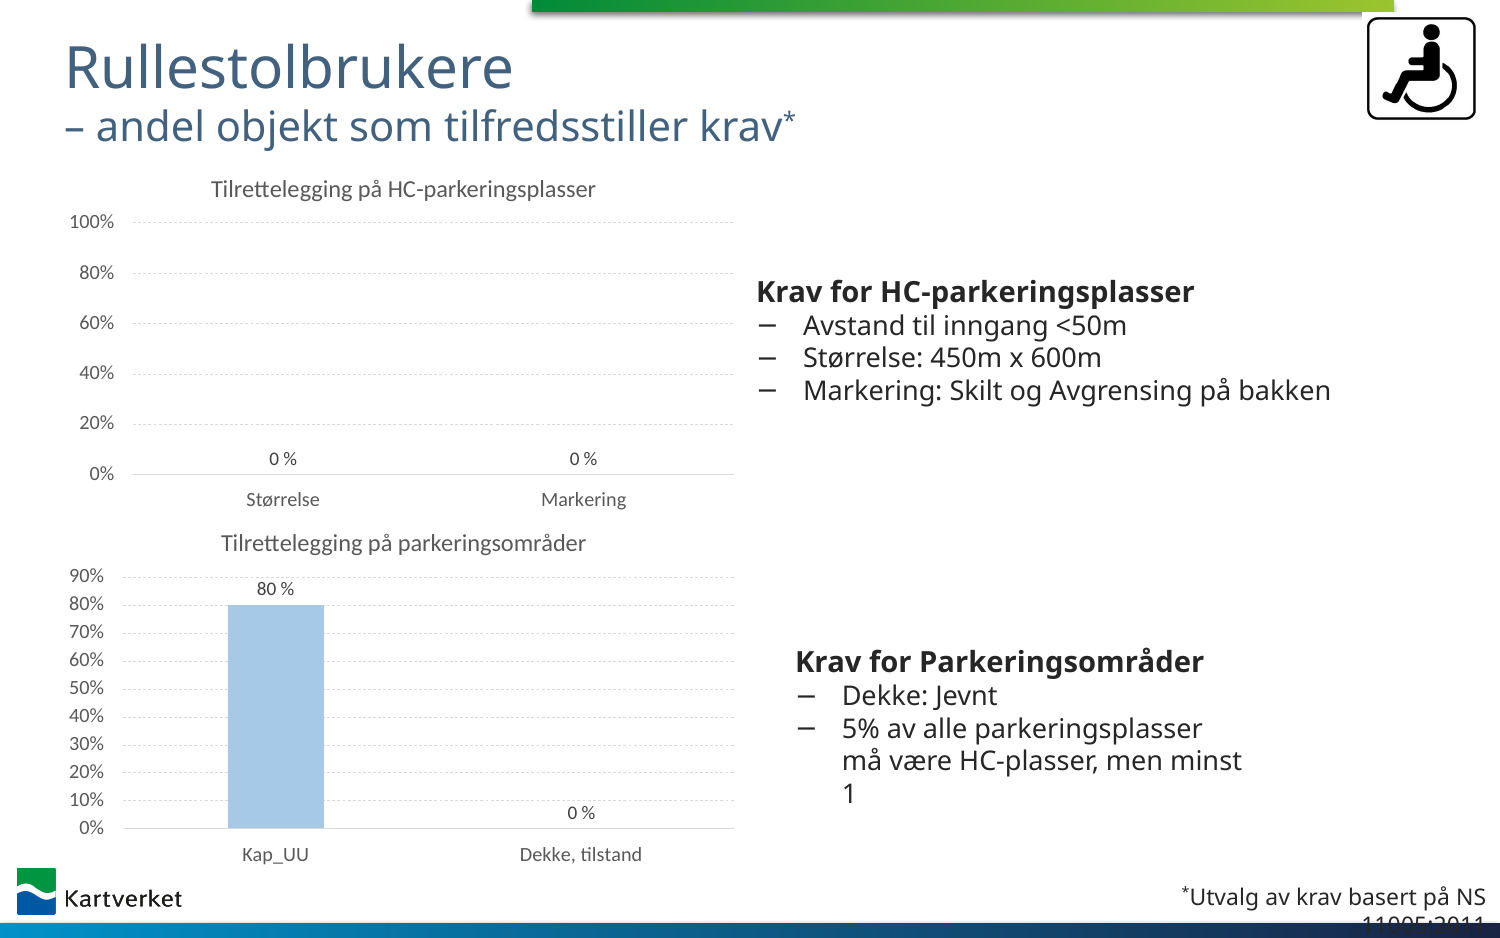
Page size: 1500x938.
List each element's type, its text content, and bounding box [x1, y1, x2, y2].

text_box Krav for Parkeringsområder Dekke: Jevnt 5% av alle parkeringsplasser må være HC-plasser, men minst 1 [780, 636, 1261, 816]
picture [62, 520, 746, 874]
text_box Krav for HC-parkeringsplasser Avstand til inngang <50m Størrelse: 450m x 600m Markering: Skilt og Avgrensing på bakken [750, 265, 1346, 413]
picture [1362, 12, 1481, 126]
text_box Rullestolbrukere – andel objekt som tilfredsstiller krav* [49, 25, 1431, 158]
picture [62, 166, 746, 519]
text_box *Utvalg av krav basert på NS 11005:2011 [1068, 873, 1500, 938]
